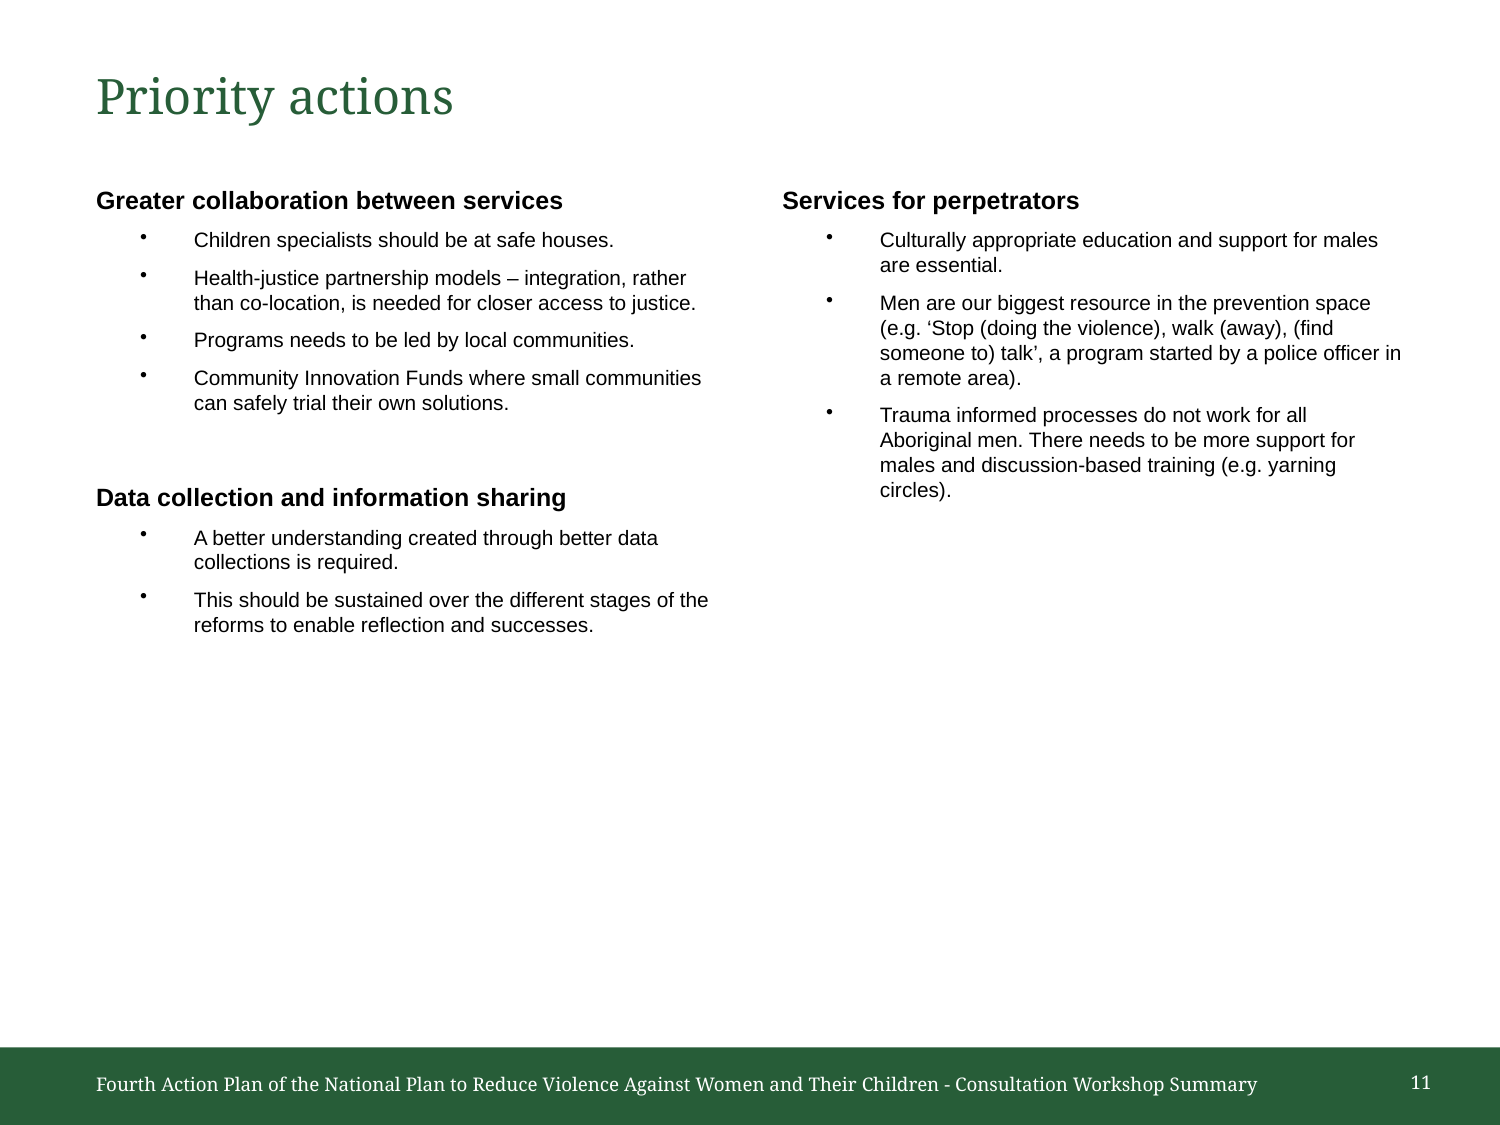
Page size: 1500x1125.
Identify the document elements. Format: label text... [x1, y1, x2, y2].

list Services for perpetrators Culturally appropriate education and support for males are essential. Men are our biggest resource in the prevention space (e.g. ‘Stop (doing the violence), walk (away), (find someone to) talk’, a program started by a police officer in a remote area). Trauma informed processes do not work for all Aboriginal men. There needs to be more support for males and discussion-based training (e.g. yarning circles). [781, 184, 1404, 1006]
list Greater collaboration between services Children specialists should be at safe houses. Health-justice partnership models – integration, rather than co-location, is needed for closer access to justice. Programs needs to be led by local communities. Community Innovation Funds where small communities can safely trial their own solutions. Data collection and information sharing A better understanding created through better data collections is required. This should be sustained over the different stages of the reforms to enable reflection and successes. [95, 184, 718, 1006]
title Priority actions [95, 76, 1405, 133]
slide_number 11 [1409, 1072, 1433, 1095]
text_box Fourth Action Plan of the National Plan to Reduce Violence Against Women and Their Children - Consultation Workshop Summary [96, 1072, 1376, 1095]
